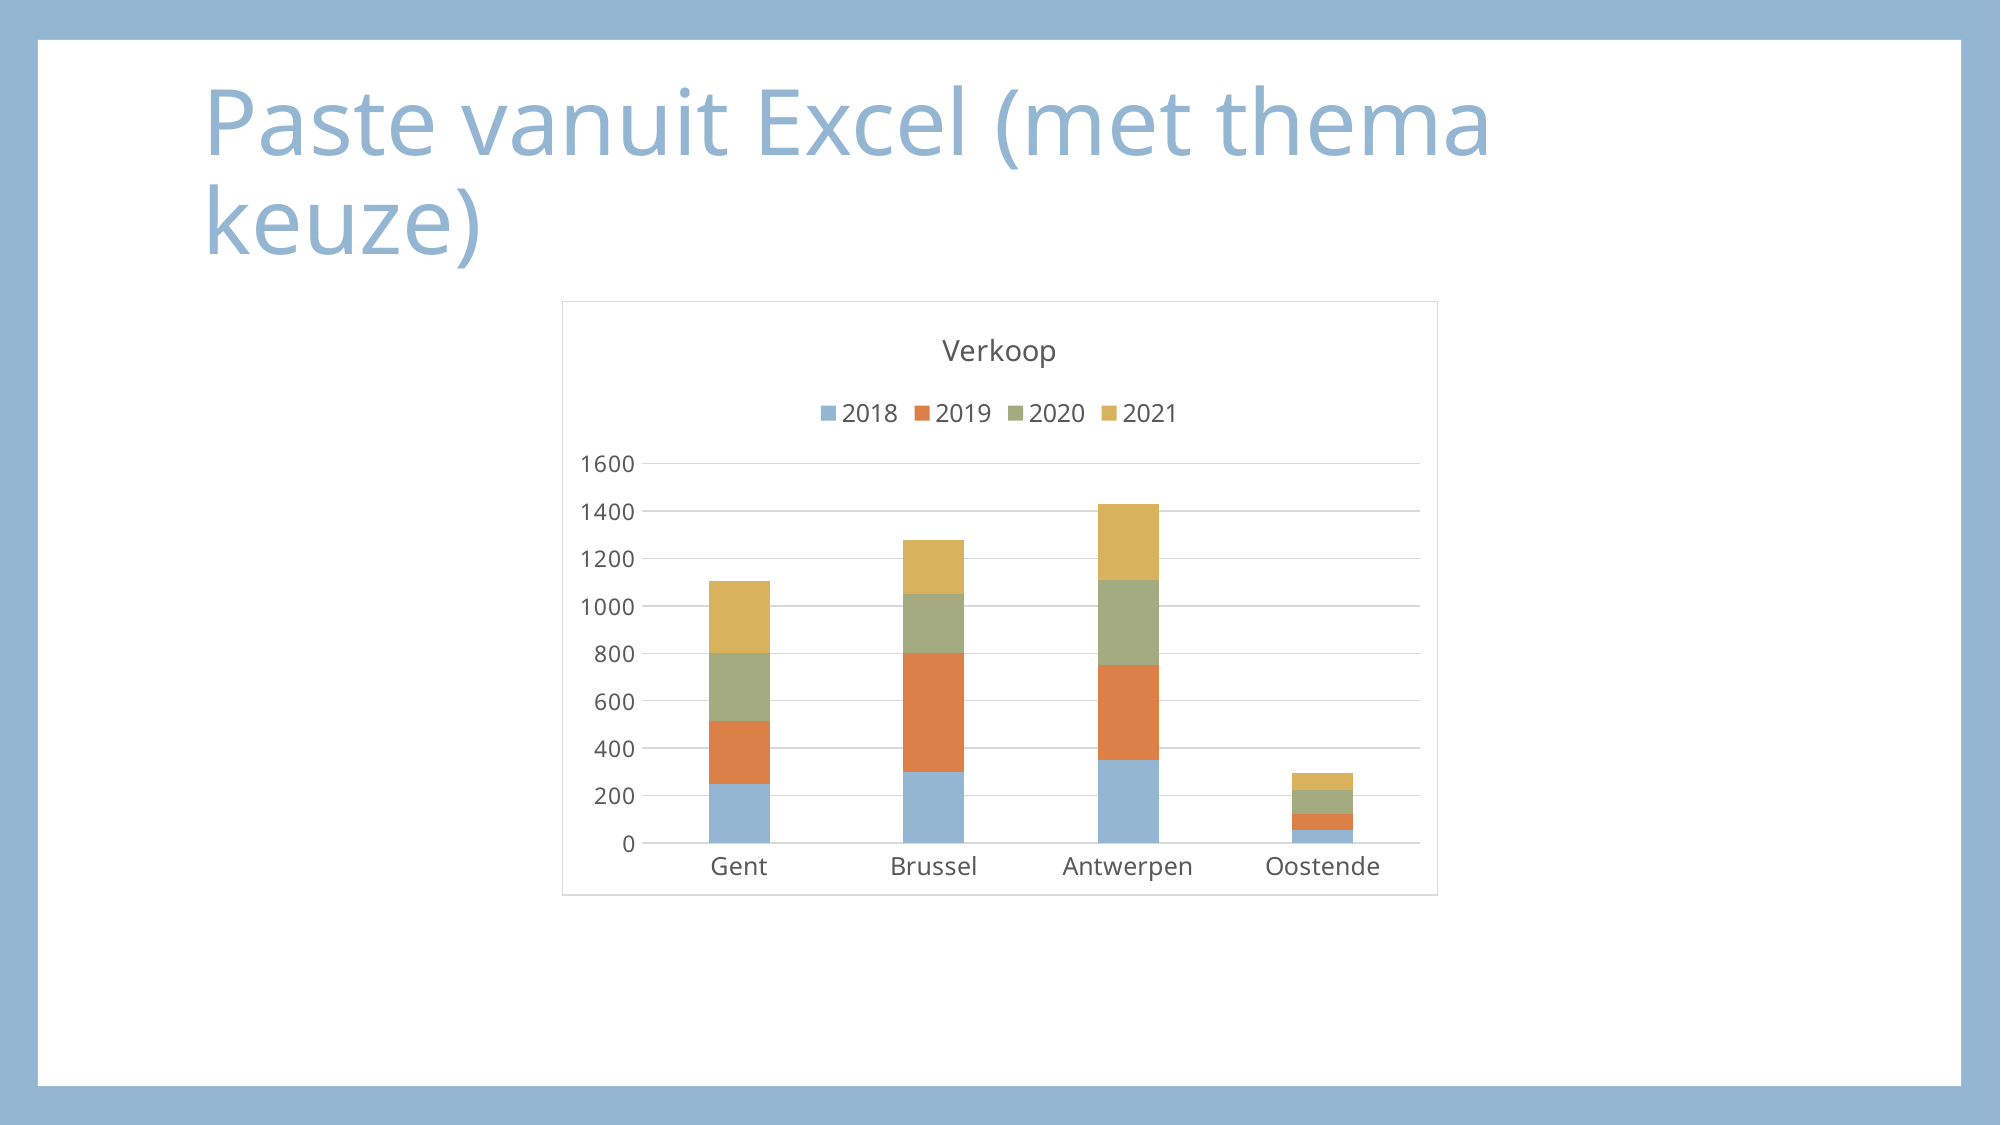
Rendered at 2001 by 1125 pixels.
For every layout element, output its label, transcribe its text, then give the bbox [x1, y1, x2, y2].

chart [561, 300, 1439, 897]
title Paste vanuit Excel (met thema keuze) [187, 99, 1808, 252]
